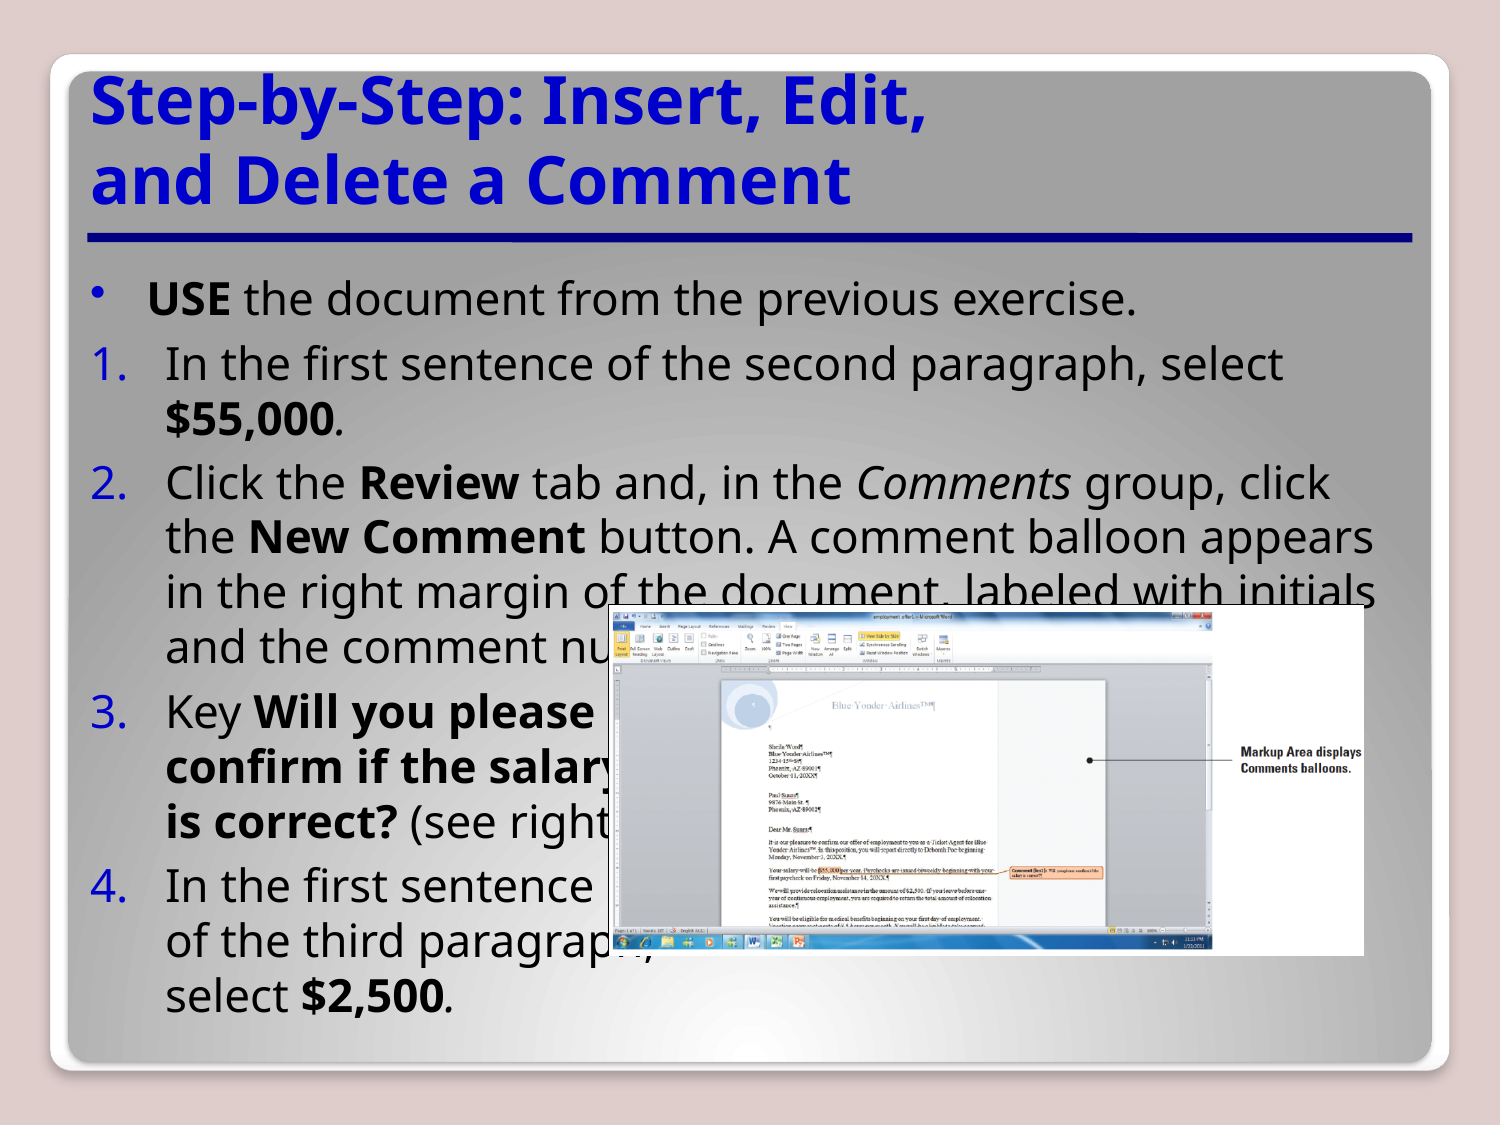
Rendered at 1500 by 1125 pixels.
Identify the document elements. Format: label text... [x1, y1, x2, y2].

picture [607, 603, 1364, 957]
title Step-by-Step: Insert, Edit, and Delete a Comment [74, 74, 1426, 226]
list USE the document from the previous exercise. In the first sentence of the second paragraph, select $55,000. Click the Review tab and, in the Comments group, click the New Comment button. A comment balloon appears in the right margin of the document, labeled with initials and the comment number. Key Will you please confirm if the salary is correct? (see right). In the first sentence of the third paragraph, select $2,500. [74, 262, 1426, 1063]
